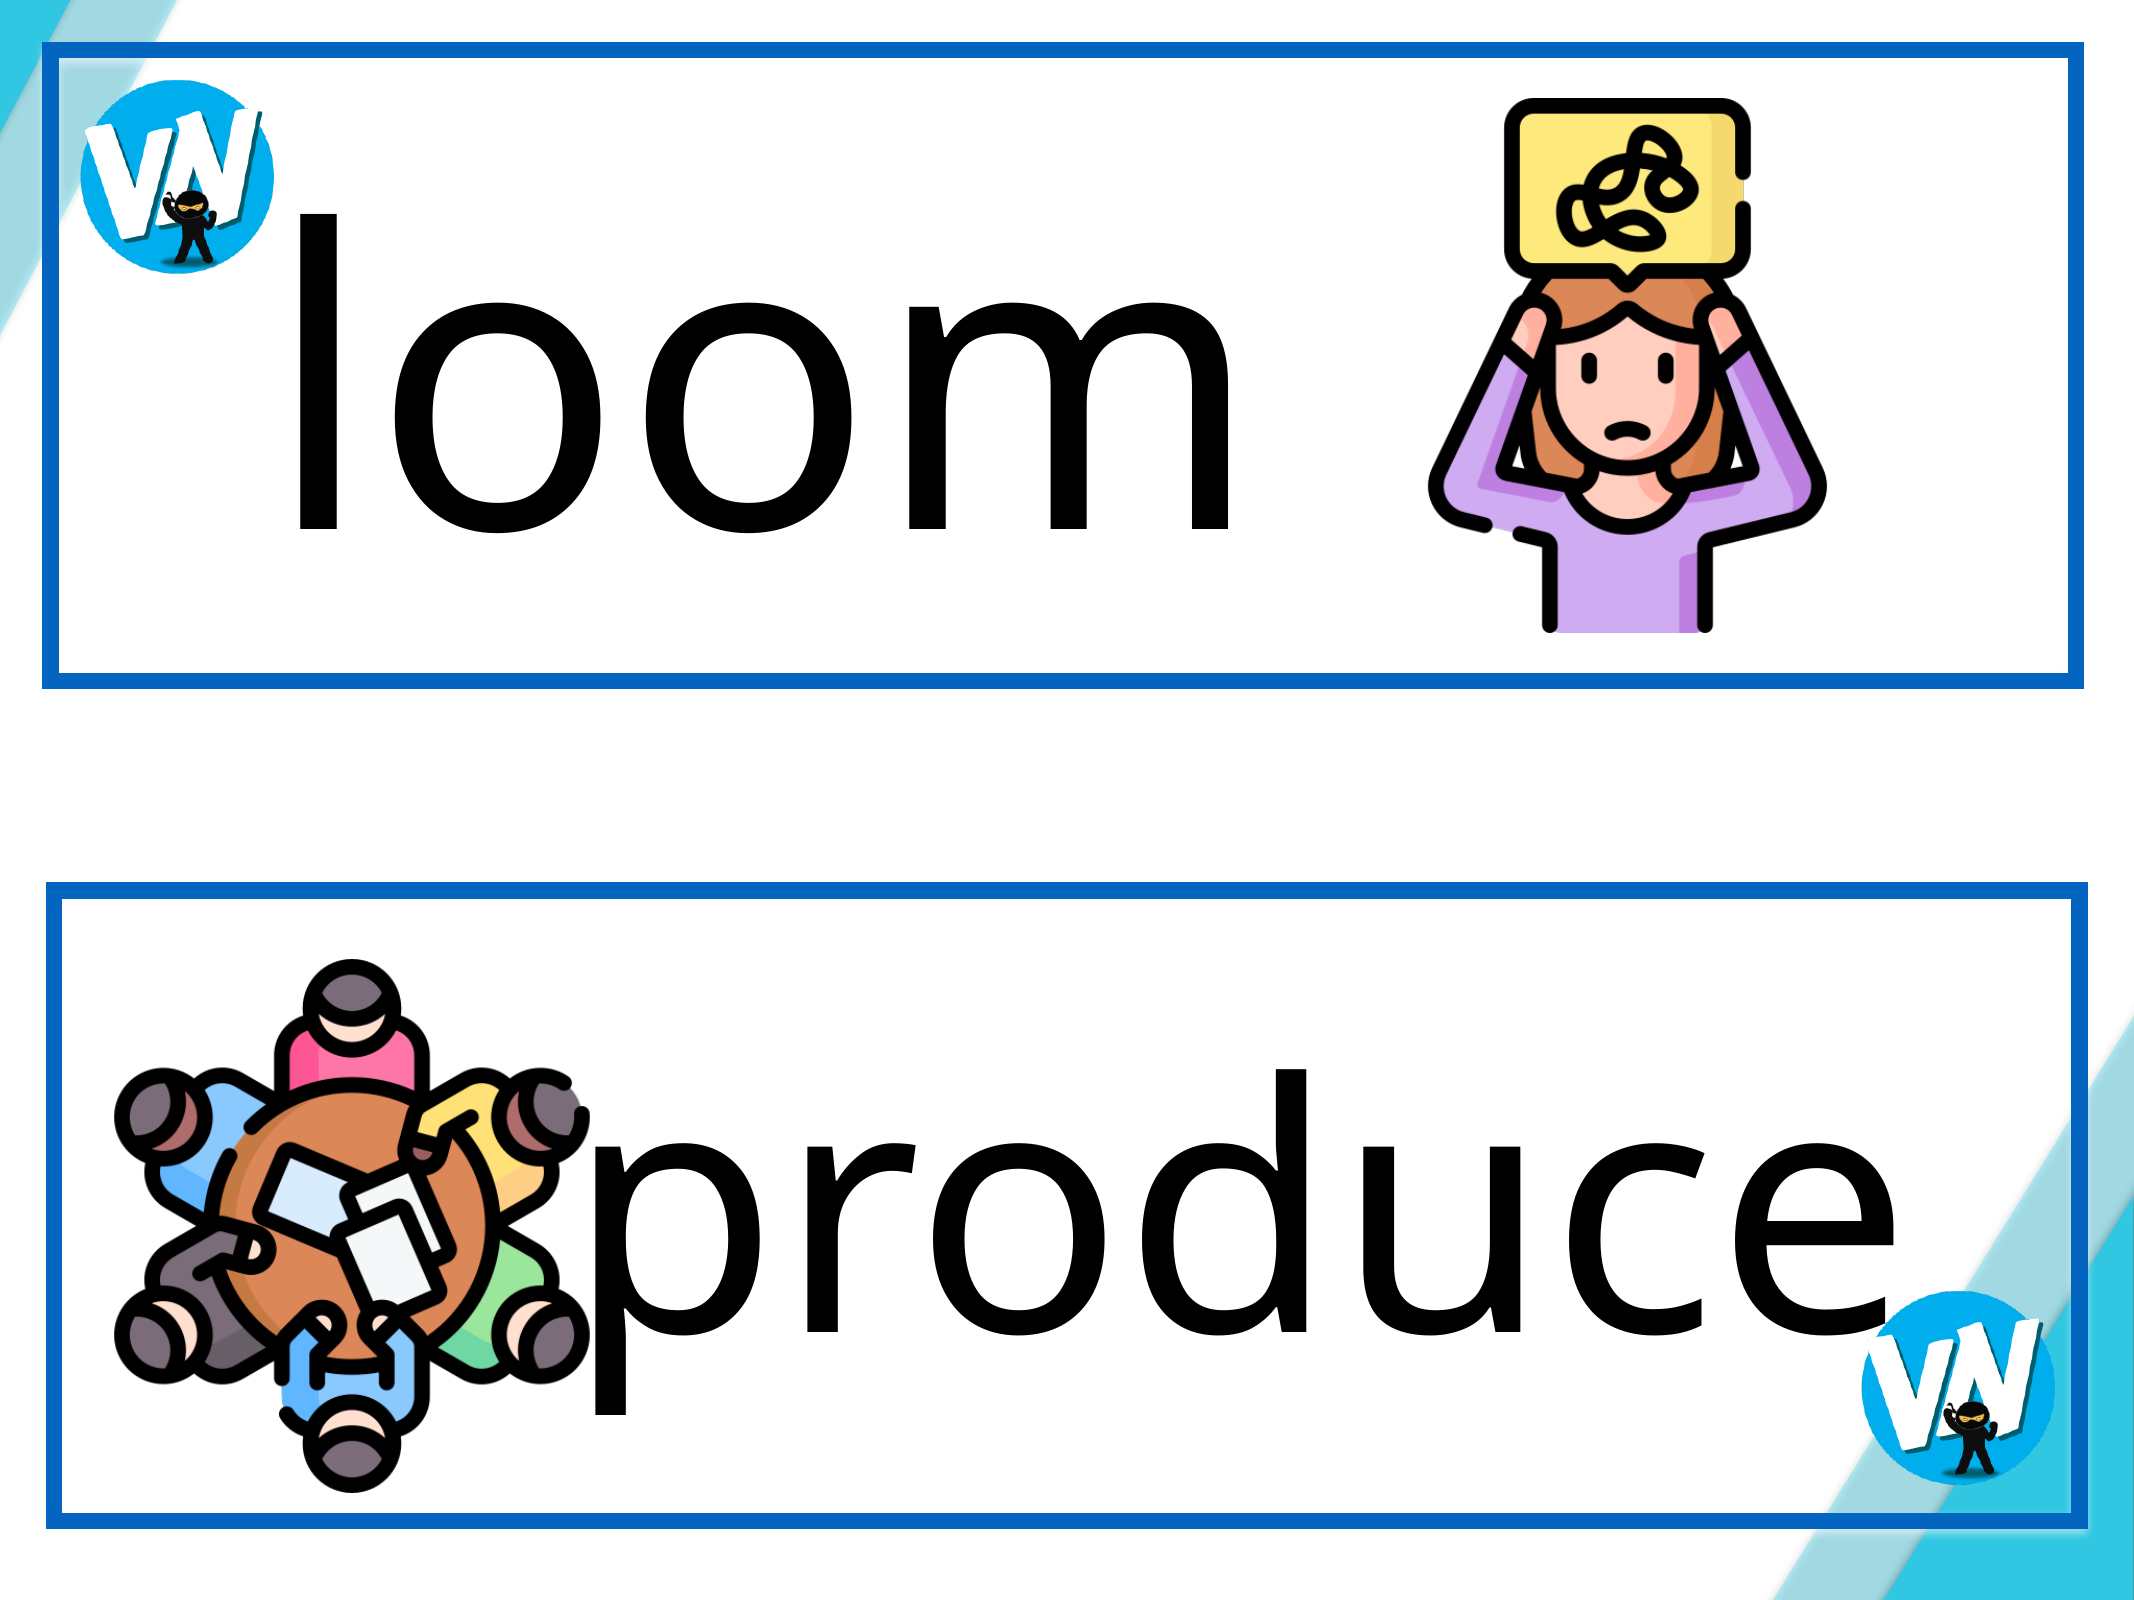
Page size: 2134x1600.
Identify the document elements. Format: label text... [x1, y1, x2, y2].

text_box [54, 890, 1956, 1522]
text_box produce [627, 978, 1956, 1410]
picture [1360, 98, 1895, 633]
picture [1837, 1288, 2080, 1488]
picture [57, 77, 299, 278]
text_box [1963, 235, 2134, 1600]
text_box loom [0, 106, 1355, 621]
picture [84, 959, 619, 1494]
text_box [50, 50, 2076, 681]
